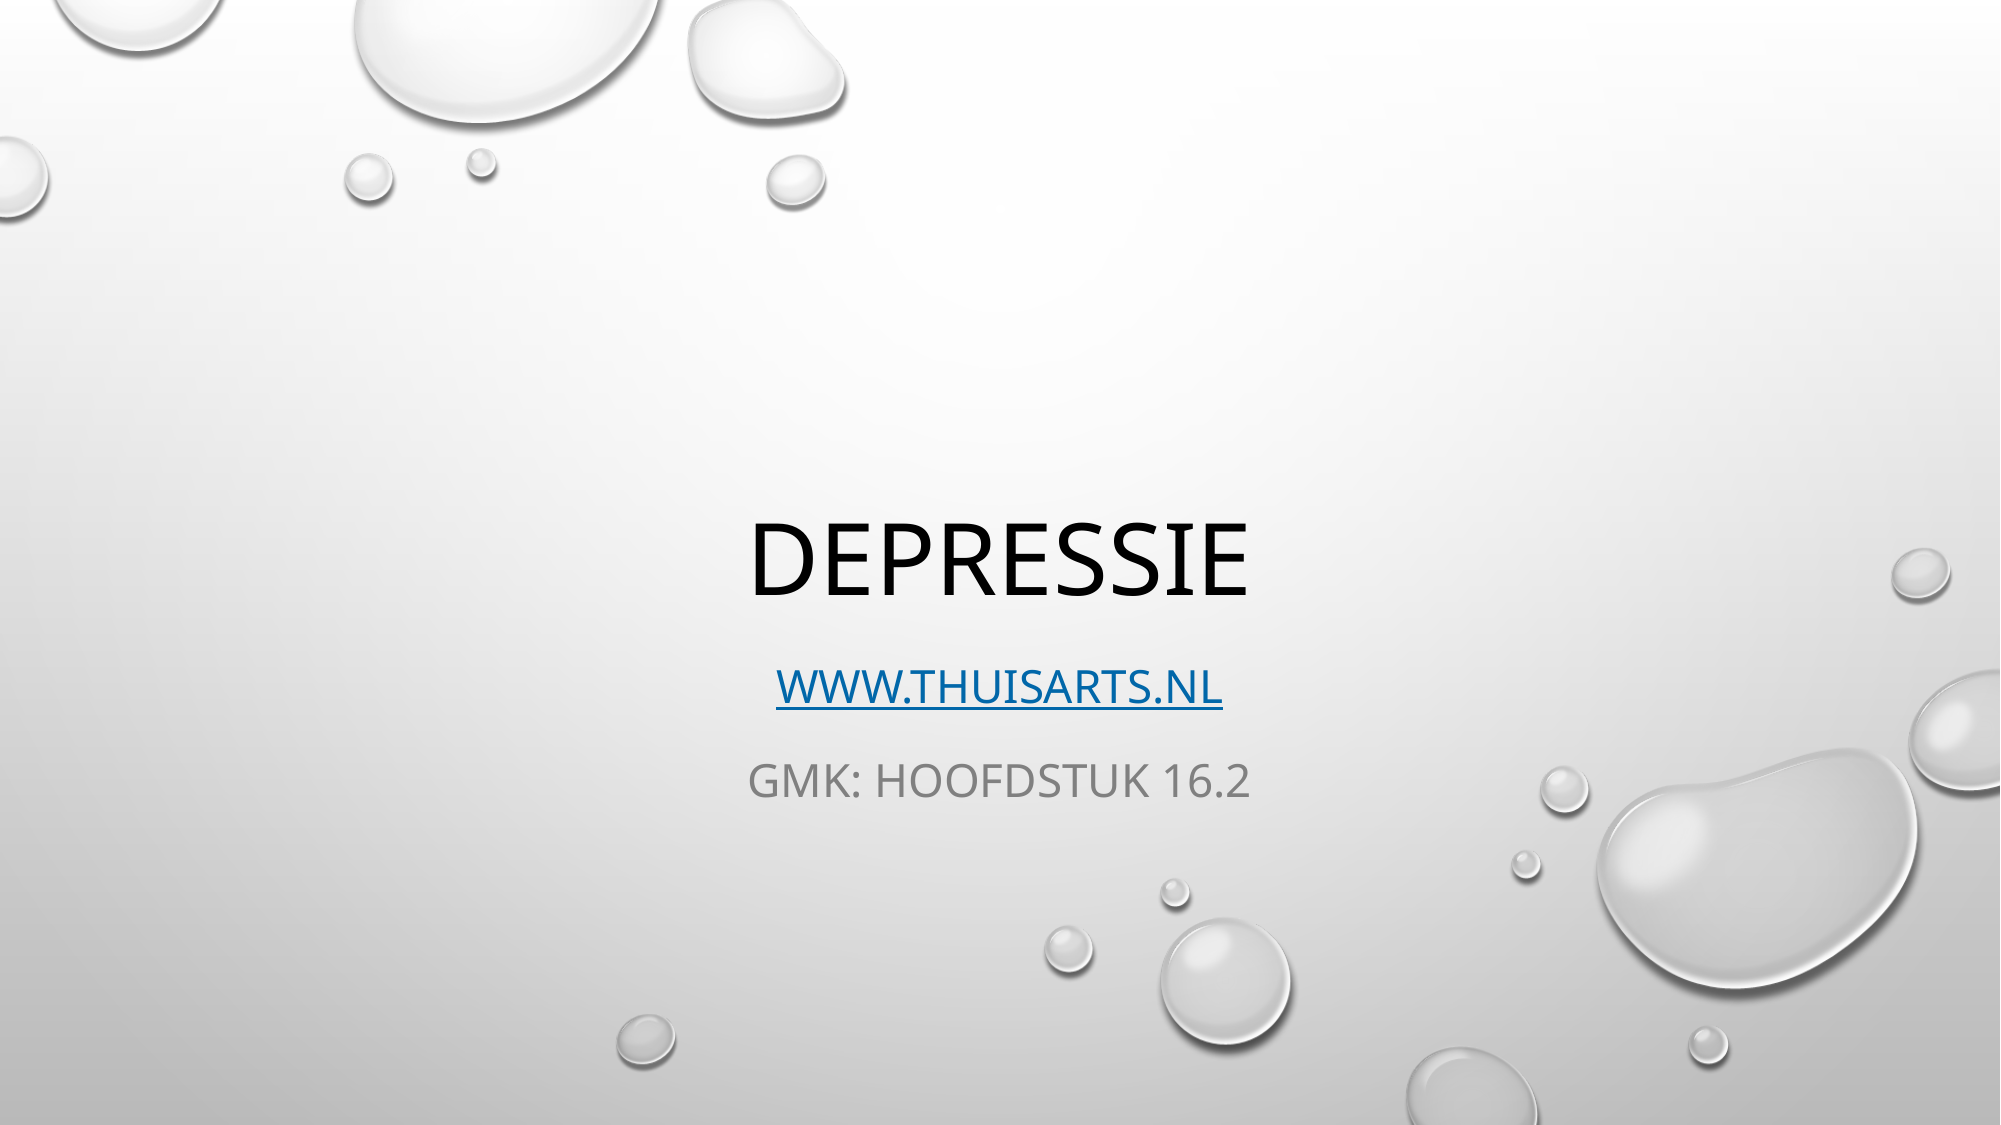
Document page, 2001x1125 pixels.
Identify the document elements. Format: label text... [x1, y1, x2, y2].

subtitle www.thuisarts.nl GMK: hoofdstuk 16.2 [287, 637, 1713, 863]
title Depressie [287, 213, 1713, 625]
picture [0, 0, 2000, 1125]
